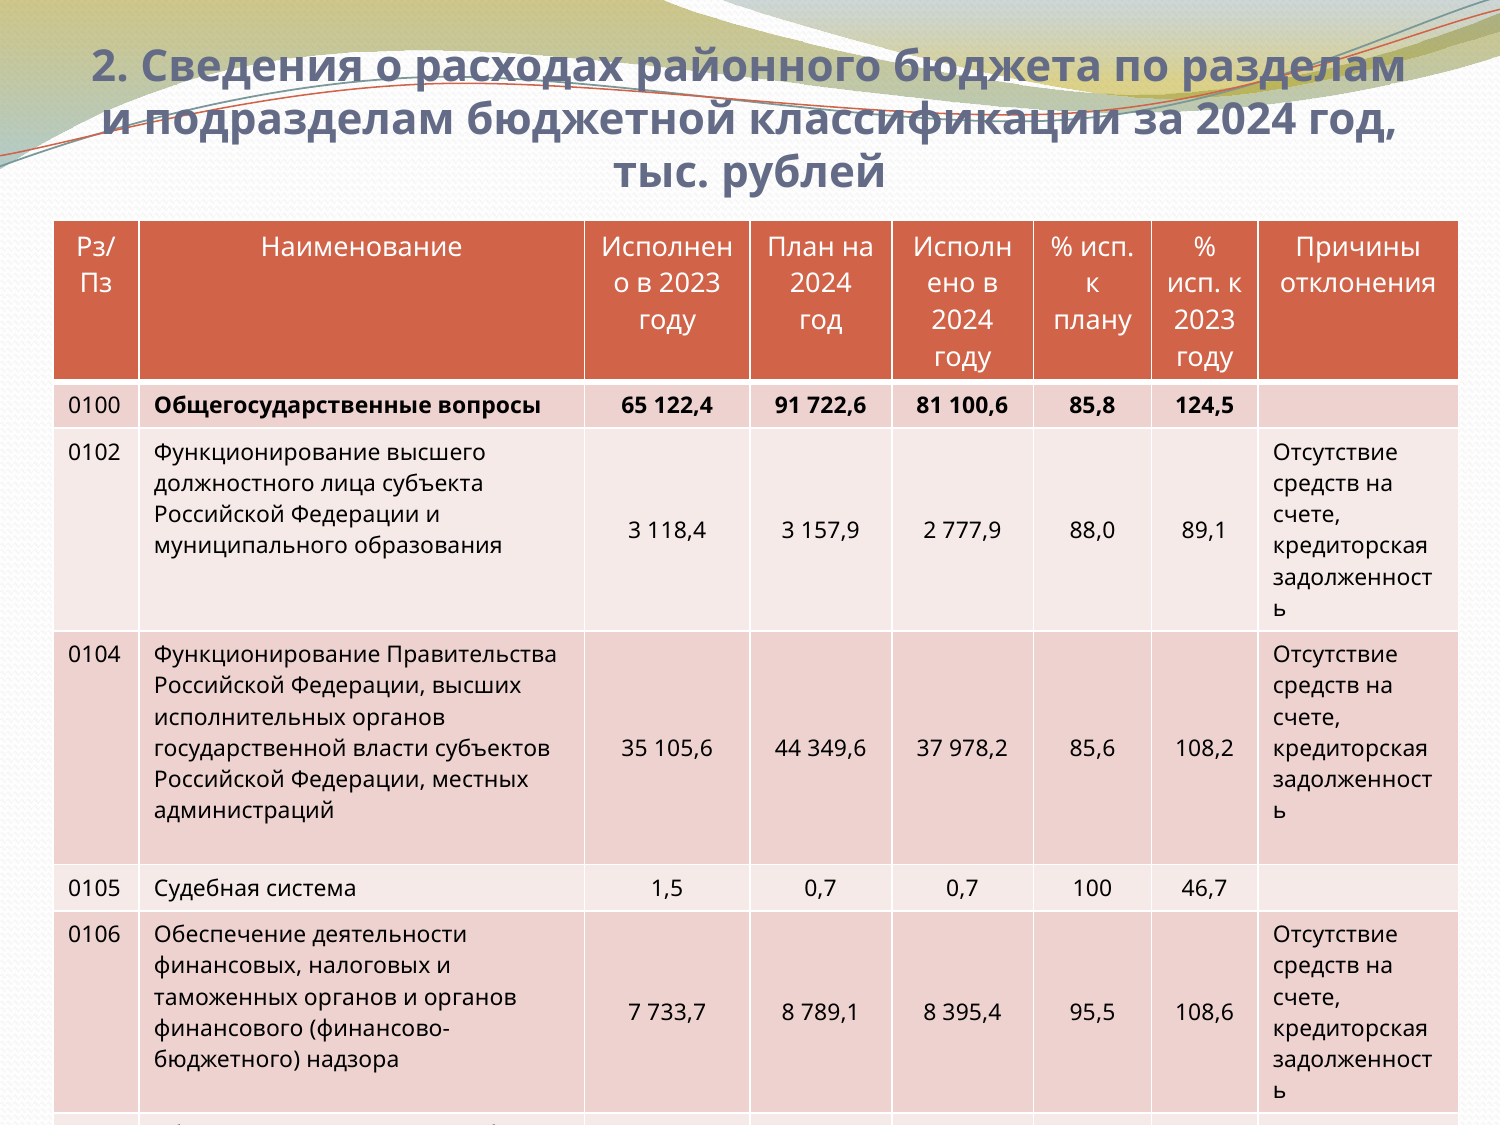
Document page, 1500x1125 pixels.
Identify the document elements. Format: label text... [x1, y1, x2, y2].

table_cell Обеспечение проведение выборов и референдумов [140, 1114, 584, 1125]
table_cell 0105 [54, 865, 138, 910]
table_cell 65 122,4 [585, 385, 749, 427]
table_cell 0,7 [893, 865, 1033, 910]
table_cell 0,0 [893, 1114, 1033, 1125]
table_cell [1259, 385, 1458, 427]
table_cell 0,0 [751, 1114, 891, 1125]
table_cell 2 777,9 [893, 429, 1033, 630]
list [75, 160, 1425, 219]
table_cell [1259, 865, 1458, 910]
table_cell Отсутствие средств на счете, кредиторская задолженность [1259, 912, 1458, 1112]
table_cell 8 789,1 [751, 912, 891, 1112]
table_cell 89,1 [1152, 429, 1257, 630]
table_cell 3 157,9 [751, 429, 891, 630]
table_cell 0100 [54, 385, 138, 427]
table_cell 108,2 [1152, 632, 1257, 864]
table_cell 35 105,6 [585, 632, 749, 864]
table_cell 46,7 [1152, 865, 1257, 910]
table_cell 85,6 [1034, 632, 1151, 864]
table_header Исполнено в 2023 году [585, 221, 749, 379]
table_cell - [1034, 1114, 1151, 1125]
table_cell Функционирование высшего должностного лица субъекта Российской Федерации и муниципального образования [140, 429, 584, 630]
table_cell Функционирование Правительства Российской Федерации, высших исполнительных органов государственной власти субъектов Российской Федерации, местных администраций [140, 632, 584, 864]
table_header % исп. к плану [1034, 221, 1151, 379]
table_header Исполнено в 2024 году [893, 221, 1033, 379]
table_cell 124,5 [1152, 385, 1257, 427]
table_cell Общегосударственные вопросы [140, 385, 584, 427]
table_header Рз/Пз [54, 221, 138, 379]
table_cell 44 349,6 [751, 632, 891, 864]
table_header Наименование [140, 221, 584, 379]
table_cell - [1152, 1114, 1257, 1125]
table_cell 88,0 [1034, 429, 1151, 630]
table_cell 7 733,7 [585, 912, 749, 1112]
table_cell 95,5 [1034, 912, 1151, 1112]
table_cell 0,0 [585, 1114, 749, 1125]
table_cell 85,8 [1034, 385, 1151, 427]
table_cell 100 [1034, 865, 1151, 910]
table_cell Отсутствие средств на счете, кредиторская задолженность [1259, 429, 1458, 630]
table_cell Судебная система [140, 865, 584, 910]
table_cell 108,6 [1152, 912, 1257, 1112]
table_cell 0,7 [751, 865, 891, 910]
table_cell 0102 [54, 429, 138, 630]
table_cell 8 395,4 [893, 912, 1033, 1112]
table_header План на 2024 год [751, 221, 891, 379]
table_header % исп. к 2023 году [1152, 221, 1257, 379]
table_cell 37 978,2 [893, 632, 1033, 864]
table_cell 0106 [54, 912, 138, 1112]
title 2. Сведения о расходах районного бюджета по разделам и подразделам бюджетной классификации за 2024 год, тыс. рублей [75, 0, 1425, 160]
table_cell 3 118,4 [585, 429, 749, 630]
table_cell Обеспечение деятельности финансовых, налоговых и таможенных органов и органов финансового (финансово-бюджетного) надзора [140, 912, 584, 1112]
table_cell 81 100,6 [893, 385, 1033, 427]
table_cell 91 722,6 [751, 385, 891, 427]
table_cell 1,5 [585, 865, 749, 910]
table_cell 0107 [54, 1114, 138, 1125]
table_cell [1259, 1114, 1458, 1125]
table_cell 0104 [54, 632, 138, 864]
table_header Причины отклонения [1259, 221, 1458, 379]
table_cell Отсутствие средств на счете, кредиторская задолженность [1259, 632, 1458, 864]
